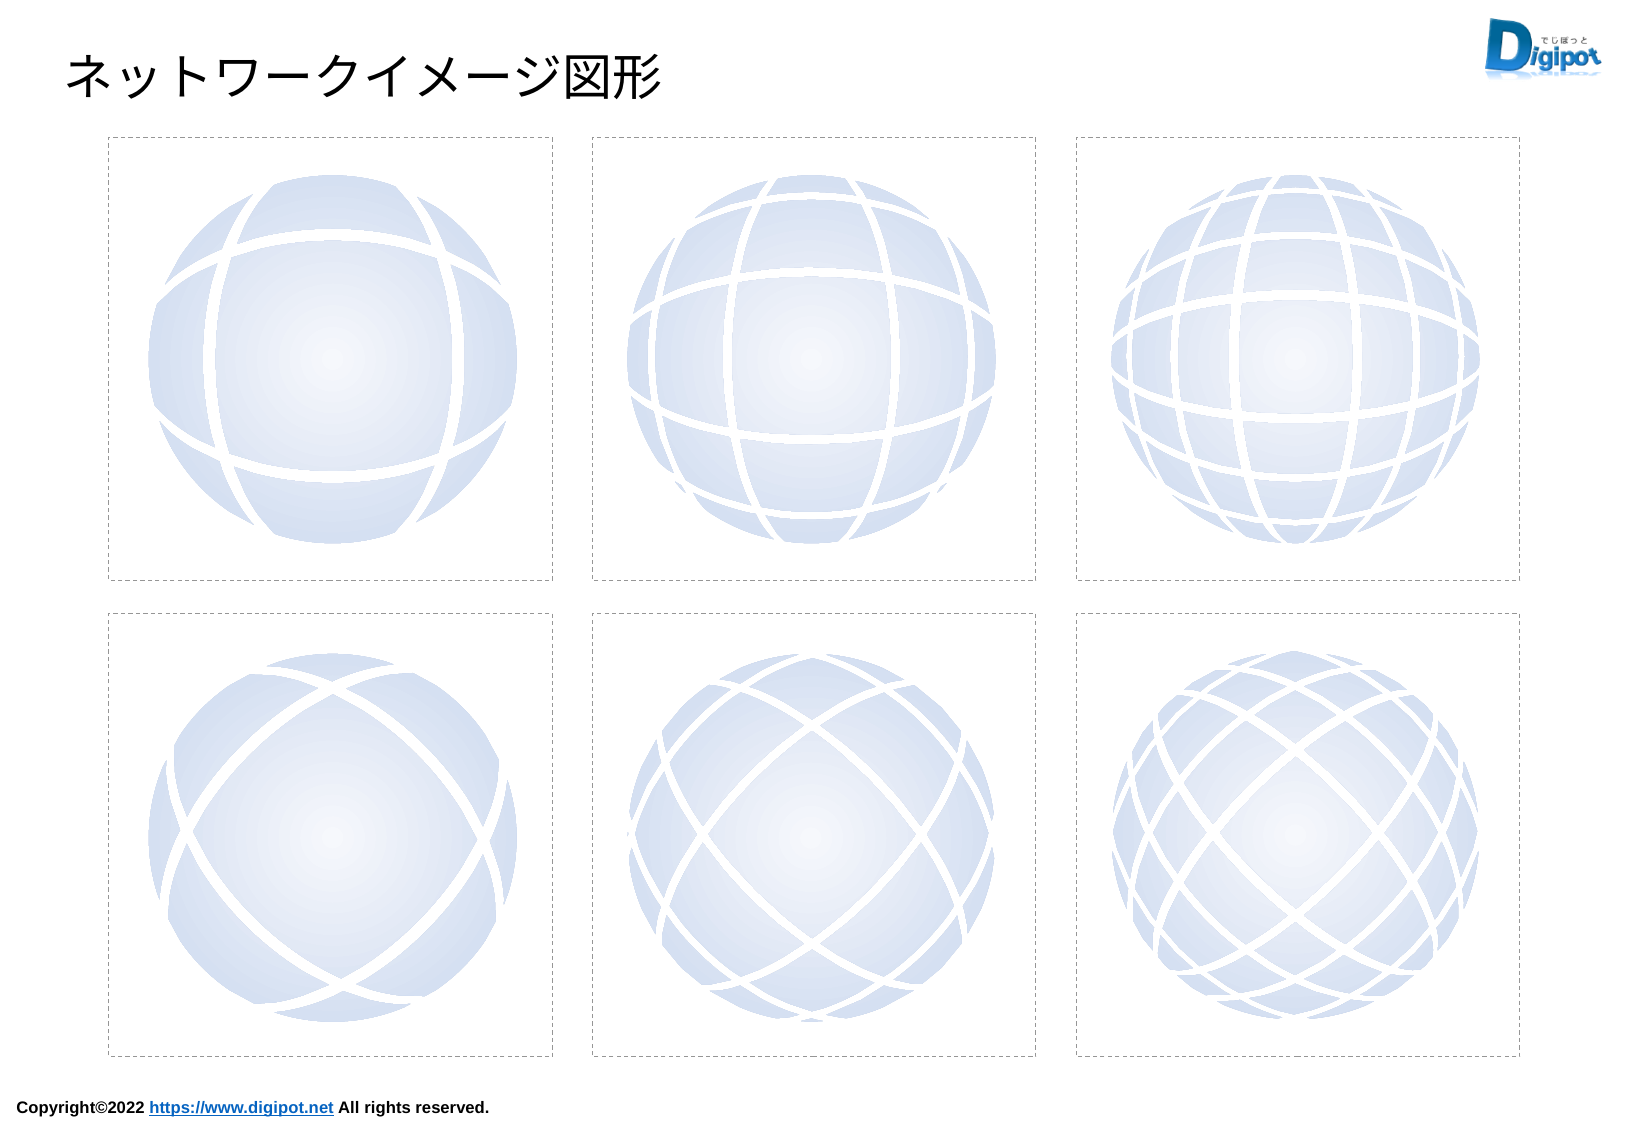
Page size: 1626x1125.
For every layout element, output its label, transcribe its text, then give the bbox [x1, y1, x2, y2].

text_box [661, 683, 734, 756]
text_box [1143, 204, 1214, 275]
text_box [661, 912, 734, 986]
text_box [167, 841, 332, 1005]
text_box [1218, 755, 1373, 910]
text_box [1316, 175, 1368, 199]
text_box [1196, 464, 1261, 518]
text_box [1196, 194, 1261, 249]
text_box [1112, 287, 1136, 338]
text_box [1111, 761, 1130, 813]
text_box [1130, 314, 1174, 400]
text_box [1182, 243, 1243, 304]
text_box [818, 691, 955, 828]
text_box [1461, 761, 1479, 813]
text_box [1216, 998, 1283, 1020]
text_box [961, 847, 996, 938]
text_box [925, 769, 990, 899]
text_box [1376, 204, 1446, 275]
text_box [1242, 419, 1350, 475]
text_box [1330, 464, 1395, 518]
text_box [1403, 391, 1457, 456]
text_box [1453, 372, 1480, 429]
text_box [232, 464, 436, 545]
text_box [147, 760, 182, 900]
text_box [1156, 932, 1195, 972]
text_box [235, 174, 433, 247]
text_box [1383, 790, 1439, 876]
text_box [822, 984, 917, 1020]
text_box [1301, 671, 1385, 712]
text_box [738, 437, 884, 513]
text_box [1396, 694, 1435, 733]
text_box [1133, 839, 1175, 923]
text_box [173, 673, 321, 820]
text_box [1356, 669, 1410, 693]
text_box [1302, 839, 1409, 946]
text_box [1182, 839, 1289, 946]
text_box [1357, 973, 1417, 997]
text_box [634, 769, 698, 901]
text_box [344, 671, 500, 829]
text_box [1177, 303, 1233, 411]
text_box [747, 948, 877, 1013]
text_box [1307, 998, 1375, 1020]
text_box [1348, 243, 1409, 304]
text_box [449, 262, 518, 448]
text_box [1348, 409, 1409, 470]
text_box [1182, 719, 1289, 826]
text_box [1416, 743, 1457, 826]
text_box [1416, 314, 1460, 400]
text_box [1270, 514, 1368, 545]
text_box [1228, 653, 1267, 667]
text_box [1462, 332, 1481, 382]
text_box [1144, 438, 1213, 508]
text_box [890, 912, 963, 985]
text_box [1174, 973, 1231, 997]
text_box [1181, 669, 1235, 693]
text_box [1302, 953, 1385, 995]
text_box [266, 652, 394, 683]
text_box [1396, 932, 1435, 972]
text_box [164, 193, 254, 286]
text_box [969, 308, 997, 403]
text_box [661, 204, 754, 298]
text_box [1133, 257, 1188, 323]
text_box [628, 736, 663, 823]
text_box [1245, 650, 1344, 683]
text_box [1161, 698, 1240, 777]
text_box [764, 174, 859, 198]
text_box [1351, 698, 1430, 778]
text_box [1133, 391, 1188, 456]
text_box [1223, 175, 1275, 199]
text_box [1445, 784, 1479, 880]
text_box [1111, 850, 1130, 910]
text_box [1416, 839, 1457, 922]
text_box [1366, 188, 1403, 211]
text_box ネットワークイメージ図形 [48, 38, 678, 113]
text_box [1182, 409, 1243, 470]
text_box [274, 990, 411, 1023]
text_box [1252, 920, 1338, 977]
text_box [416, 196, 502, 286]
text_box [1454, 287, 1479, 338]
text_box [1246, 982, 1343, 1016]
text_box [1161, 888, 1240, 968]
text_box [661, 414, 754, 507]
text_box [1157, 694, 1196, 733]
text_box [147, 261, 219, 449]
text_box [354, 852, 497, 998]
text_box [668, 691, 806, 828]
text_box [1110, 332, 1129, 382]
text_box [1302, 720, 1409, 827]
text_box [1131, 717, 1156, 772]
text_box [628, 847, 662, 935]
text_box [818, 841, 956, 978]
text_box [946, 393, 994, 476]
text_box [1205, 671, 1289, 712]
text_box [731, 275, 892, 436]
text_box [191, 693, 479, 980]
text_box [415, 420, 507, 523]
text_box [1358, 303, 1414, 411]
text_box [1357, 495, 1418, 534]
text_box [631, 237, 676, 316]
text_box [1131, 893, 1156, 954]
text_box [1121, 421, 1158, 479]
text_box [1351, 888, 1430, 967]
text_box [488, 779, 518, 905]
text_box [1223, 514, 1282, 544]
text_box [630, 395, 676, 476]
text_box [1252, 689, 1338, 745]
text_box [1435, 894, 1460, 954]
text_box [870, 414, 962, 506]
text_box [848, 489, 933, 541]
text_box [1111, 372, 1137, 429]
text_box [707, 729, 917, 940]
text_box [747, 657, 878, 721]
text_box [1326, 653, 1363, 667]
text_box [852, 179, 931, 222]
text_box [946, 236, 992, 317]
text_box [1441, 248, 1466, 289]
text_box [214, 239, 453, 472]
text_box [1238, 299, 1354, 415]
text_box [1242, 238, 1350, 294]
text_box [739, 198, 884, 274]
text_box [1378, 439, 1446, 508]
text_box [716, 653, 799, 685]
text_box [1188, 188, 1225, 211]
text_box [690, 490, 775, 541]
text_box [961, 737, 995, 825]
text_box [1433, 421, 1470, 479]
text_box [1171, 494, 1234, 534]
text_box [694, 179, 770, 219]
text_box [1112, 783, 1146, 883]
text_box [1253, 192, 1339, 236]
text_box [891, 684, 962, 756]
text_box [1205, 953, 1289, 995]
text_box [626, 308, 653, 403]
text_box [1253, 478, 1339, 521]
picture [1485, 18, 1602, 82]
text_box [668, 841, 806, 978]
text_box [1461, 850, 1480, 910]
text_box [158, 420, 255, 526]
text_box [1403, 257, 1457, 322]
text_box [1124, 248, 1150, 289]
text_box [1435, 717, 1459, 772]
text_box [823, 653, 908, 685]
text_box [1133, 742, 1175, 827]
text_box [654, 283, 730, 429]
text_box [1270, 174, 1321, 190]
text_box [1152, 789, 1208, 876]
text_box [893, 283, 969, 429]
text_box [709, 984, 803, 1020]
text_box [1330, 194, 1395, 249]
text_box [800, 1017, 823, 1023]
text_box [763, 514, 860, 545]
text_box [869, 205, 962, 297]
